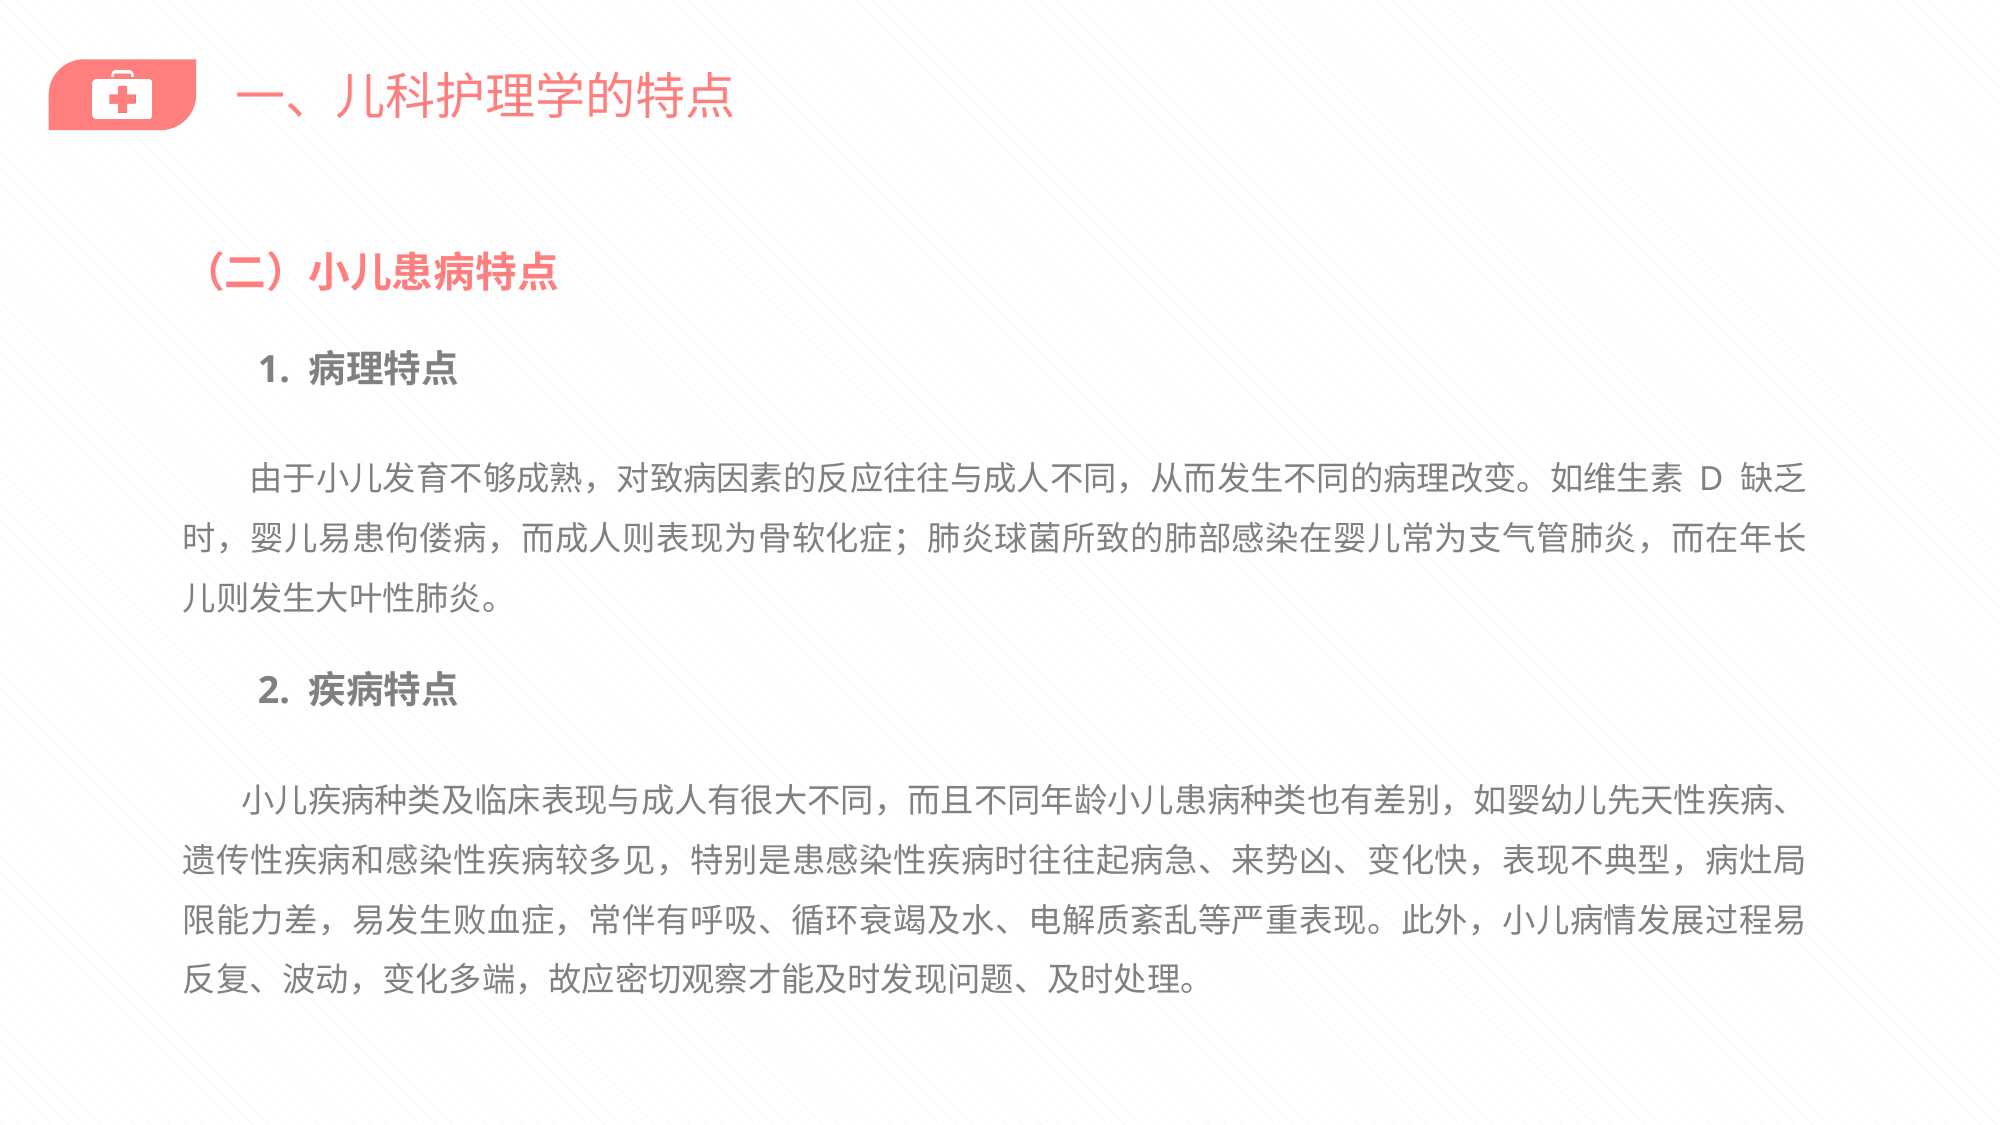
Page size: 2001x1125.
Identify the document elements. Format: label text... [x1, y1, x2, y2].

text_box （二）小儿患病特点 [168, 238, 1822, 304]
text_box 由于小儿发育不够成熟，对致病因素的反应往往与成人不同，从而发生不同的病理改变。如维生素 D 缺乏时，婴儿易患佝偻病，而成人则表现为骨软化症；肺炎球菌所致的肺部感染在婴儿常为支气管肺炎，而在年长儿则发生大叶性肺炎。 [168, 429, 1822, 625]
text_box 1. 病理特点 [168, 337, 1822, 397]
text_box 小儿疾病种类及临床表现与成人有很大不同，而且不同年龄小儿患病种类也有差别，如婴幼儿先天性疾病、遗传性疾病和感染性疾病较多见，特别是患感染性疾病时往往起病急、来势凶、变化快，表现不典型，病灶局限能力差，易发生败血症，常伴有呼吸、循环衰竭及水、电解质紊乱等严重表现。此外，小儿病情发展过程易反复、波动，变化多端，故应密切观察才能及时发现问题、及时处理。 [168, 751, 1822, 1006]
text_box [48, 50, 1934, 139]
text_box 2. 疾病特点 [168, 658, 1822, 719]
